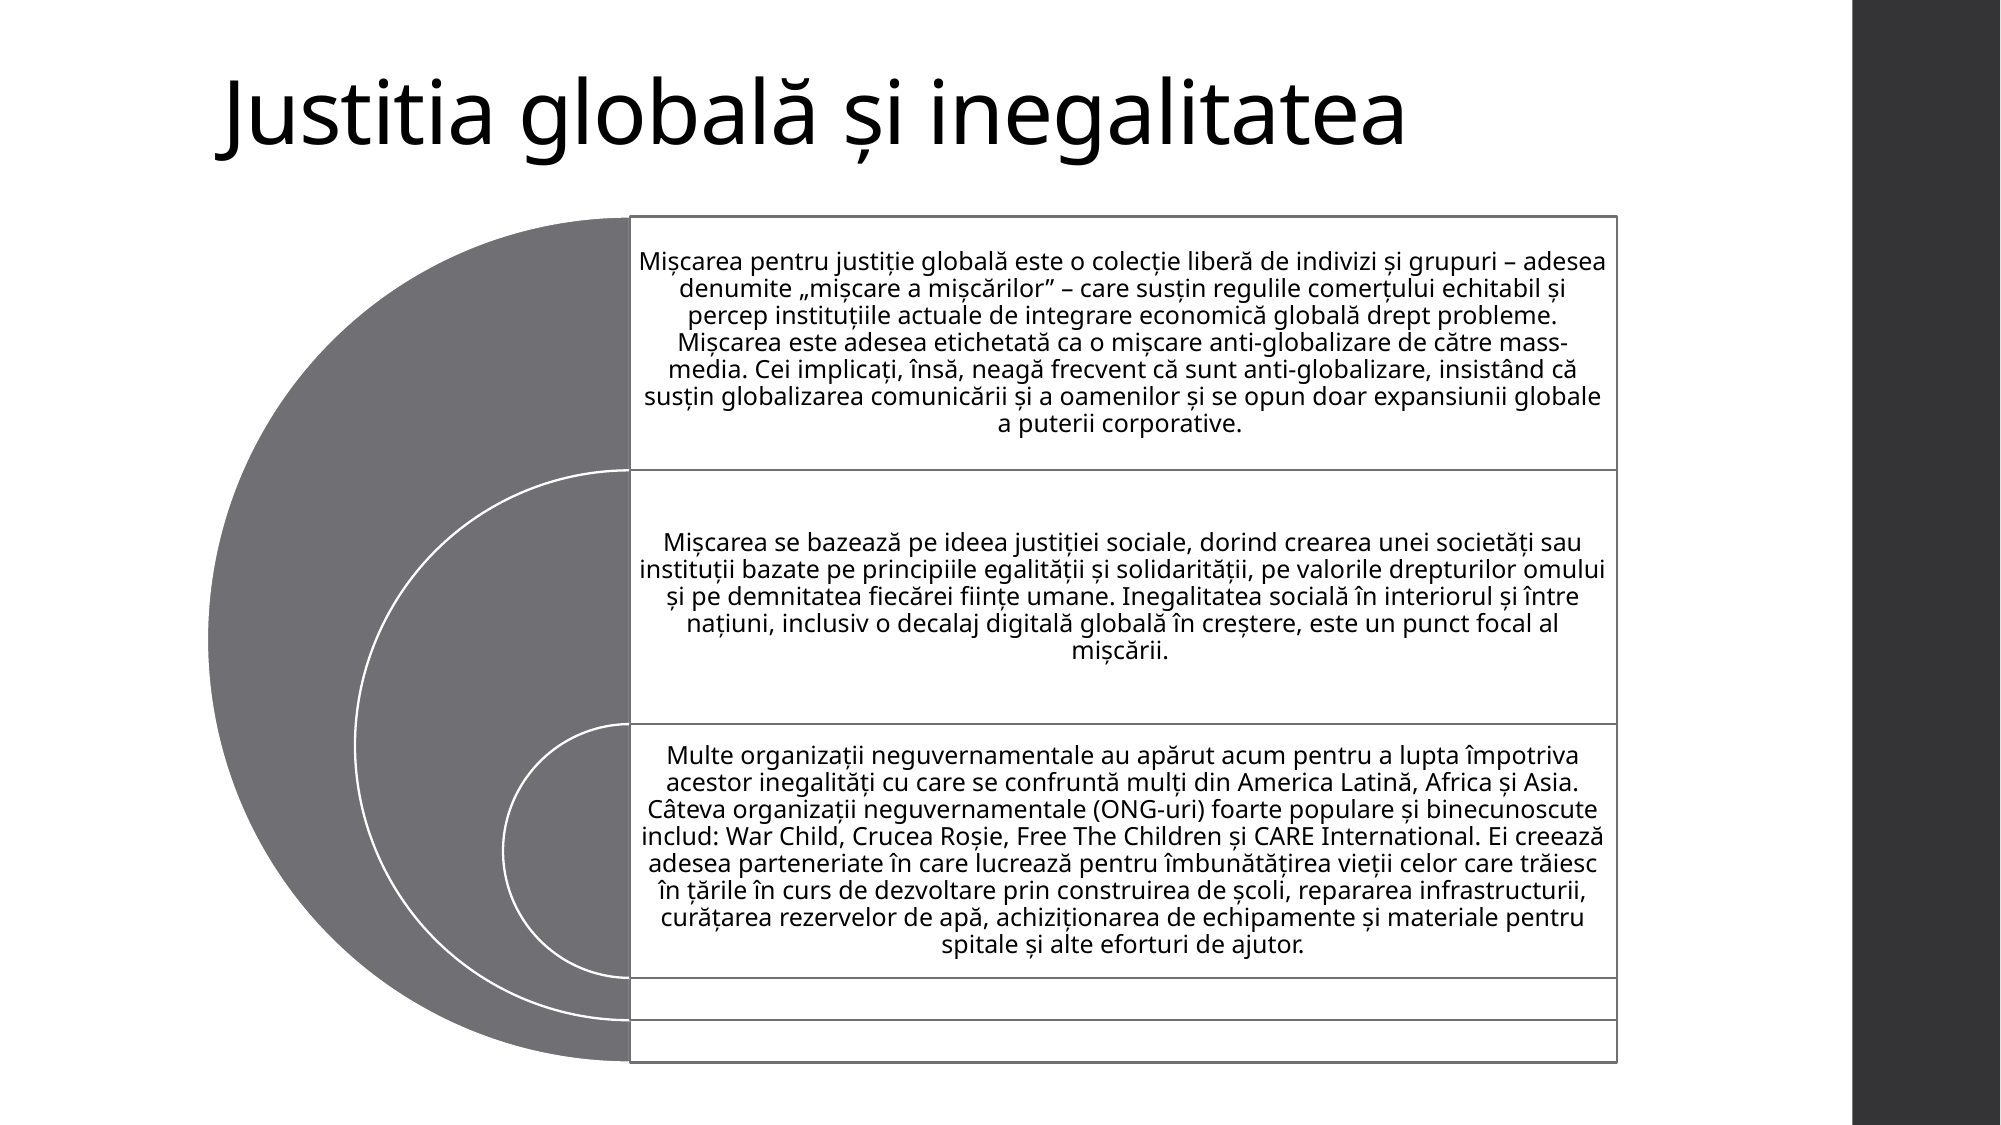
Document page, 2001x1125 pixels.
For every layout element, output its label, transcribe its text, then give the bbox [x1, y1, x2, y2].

title Justitia globală și inegalitatea [206, 60, 1797, 172]
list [206, 183, 1618, 1096]
